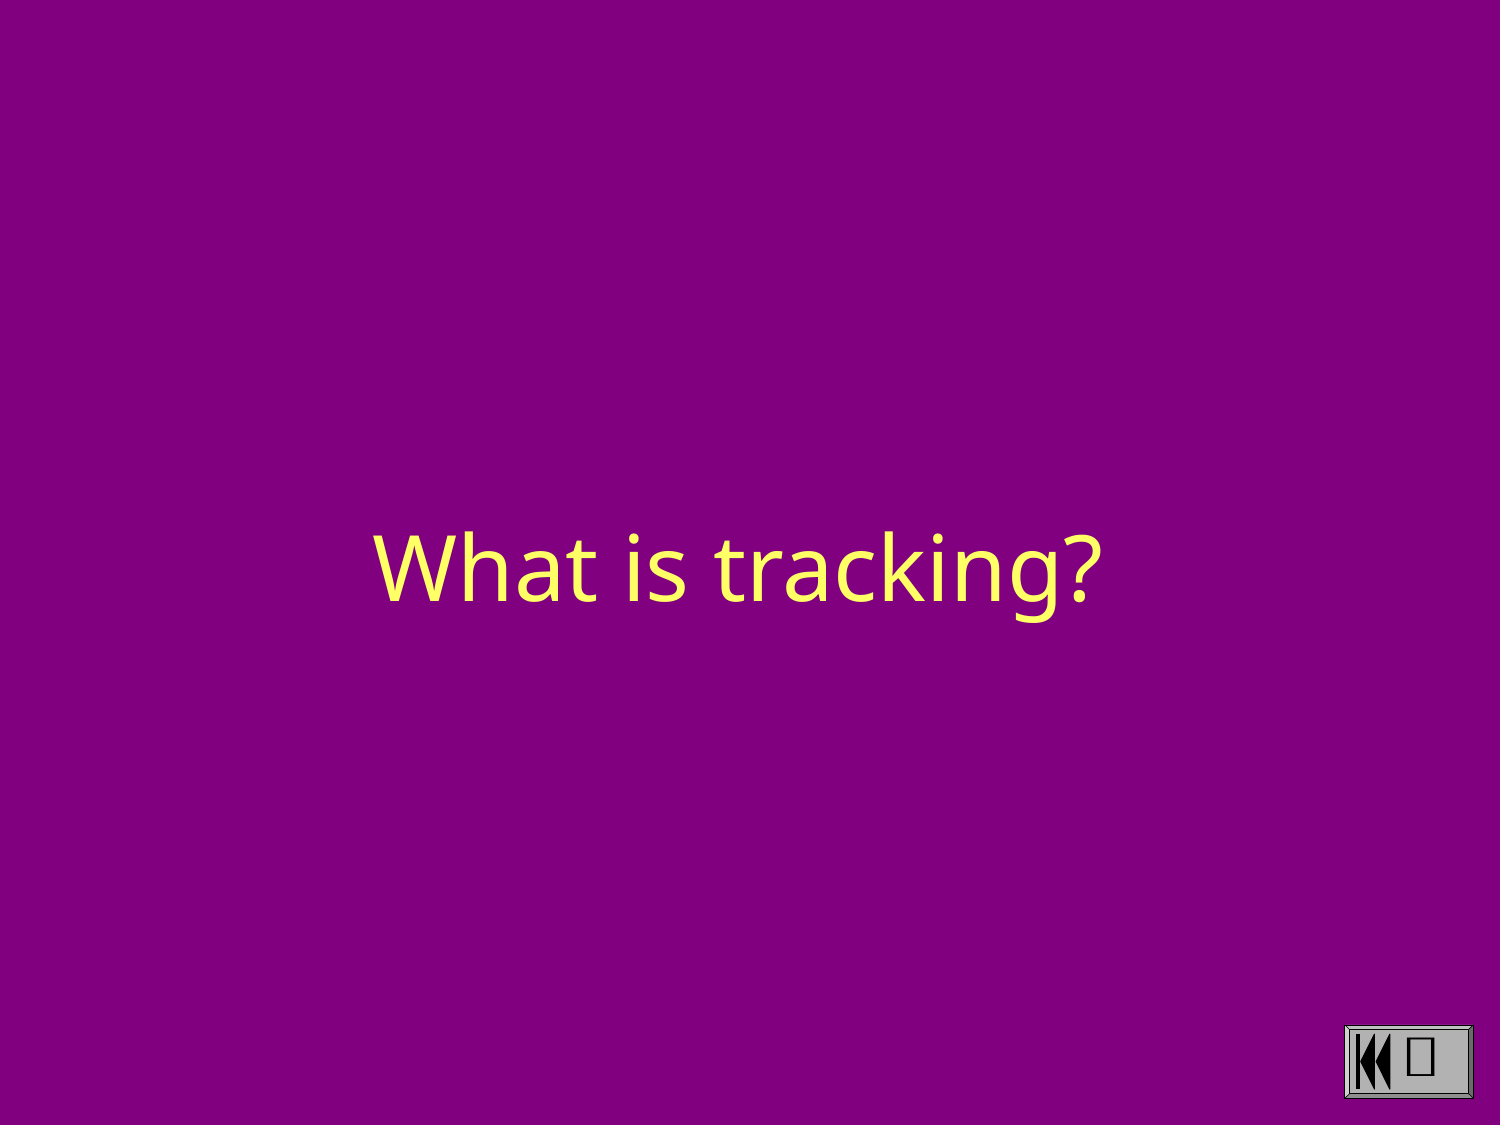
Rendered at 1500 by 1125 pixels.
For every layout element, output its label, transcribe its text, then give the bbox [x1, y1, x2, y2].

picture [1344, 1024, 1476, 1101]
title What is tracking? [112, 99, 1388, 1031]
